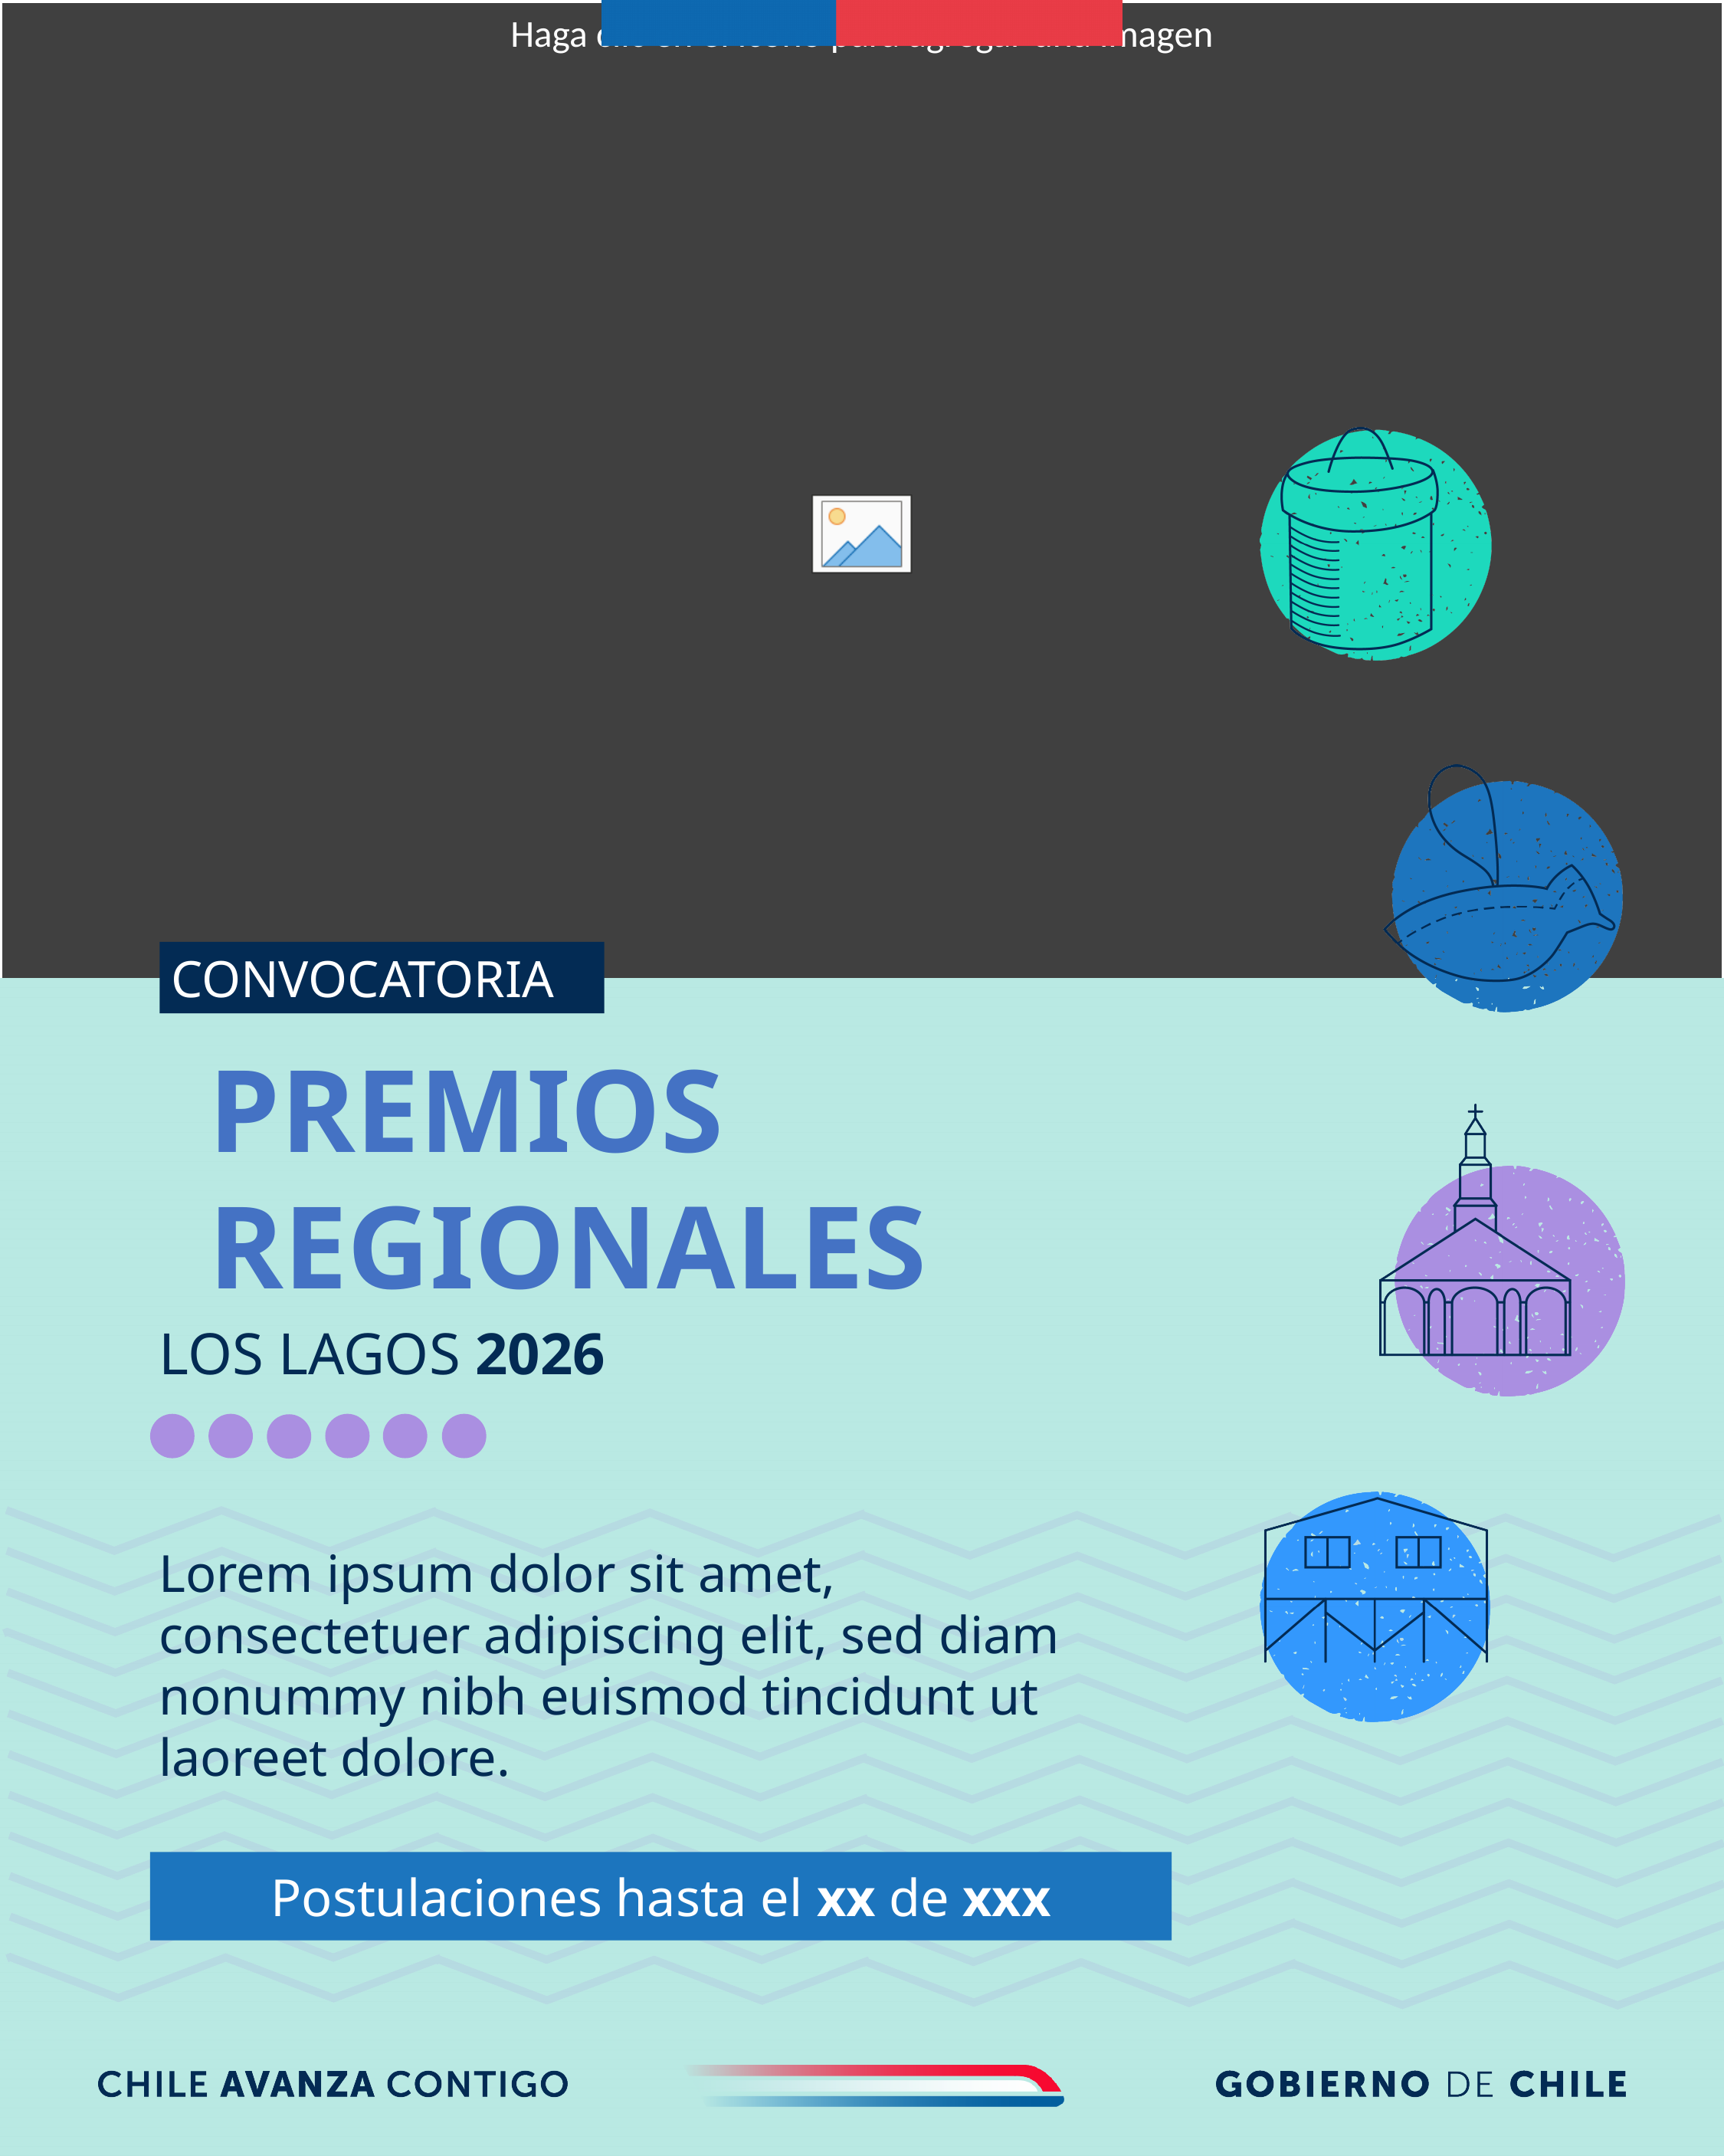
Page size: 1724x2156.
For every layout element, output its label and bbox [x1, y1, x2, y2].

text_box [149, 1413, 487, 1459]
picture [0, 0, 1724, 2156]
